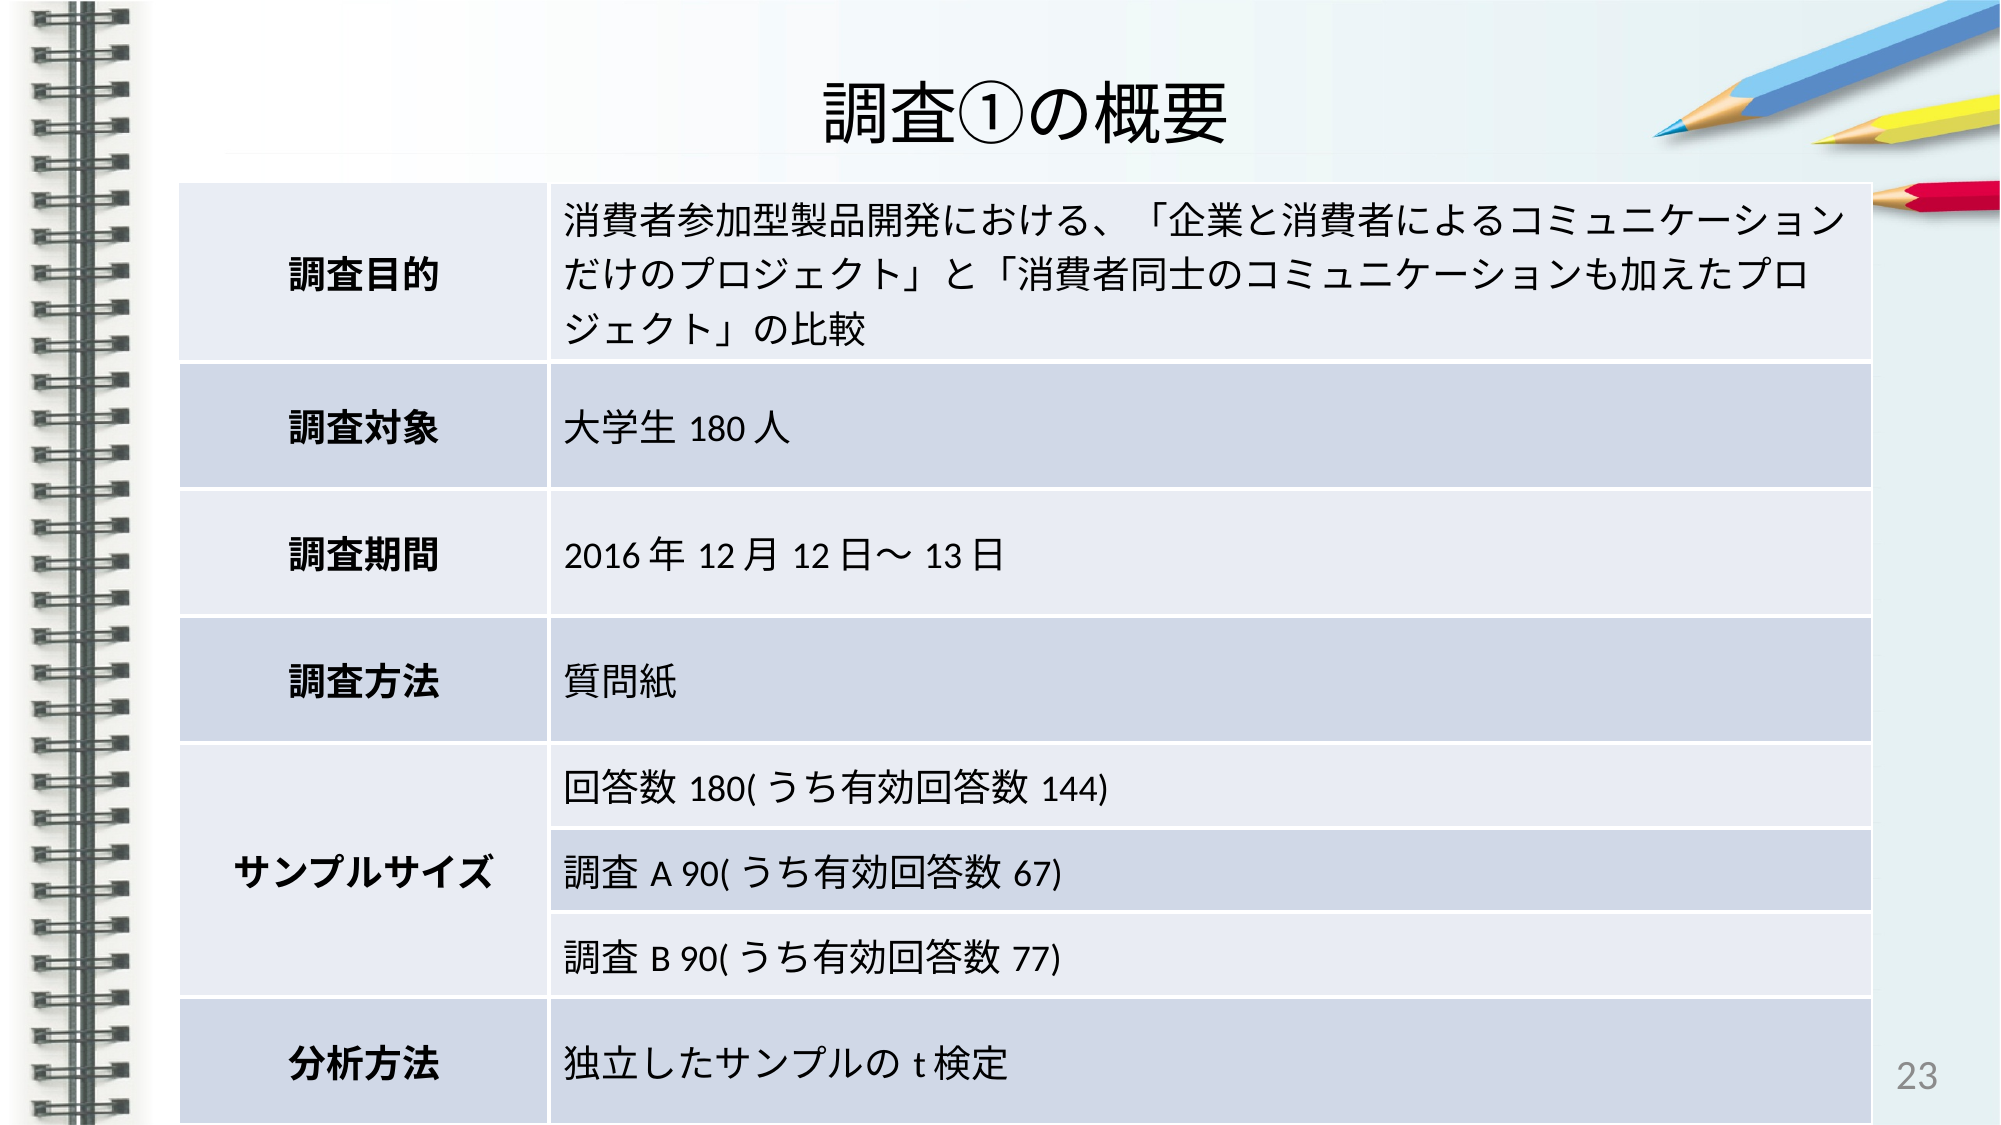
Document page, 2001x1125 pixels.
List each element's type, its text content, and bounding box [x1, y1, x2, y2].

table_cell サンプルサイズ [180, 745, 547, 995]
table_cell 質問紙 [551, 618, 1871, 741]
table_cell 調査B 90(うち有効回答数77) [551, 914, 1871, 995]
title 調査①の概要 [151, 45, 1900, 177]
picture [0, 0, 2000, 1125]
table_header 消費者参加型製品開発における、「企業と消費者によるコミュニケーションだけのプロジェクト」と「消費者同士のコミュニケーションも加えたプロジェクト」の比較 [551, 184, 1871, 359]
table_cell 調査期間 [180, 491, 547, 614]
table_cell 2016年12月12日～13日 [551, 491, 1871, 614]
table_cell 調査A 90(うち有効回答数67) [551, 830, 1871, 910]
table_cell 分析方法 [180, 999, 547, 1123]
table_cell 回答数180(うち有効回答数144) [551, 745, 1871, 826]
slide_number 23 [1488, 1042, 1956, 1103]
table_cell 大学生180人 [551, 364, 1871, 487]
table_cell 独立したサンプルのt検定 [551, 999, 1871, 1123]
table_cell 調査方法 [180, 618, 547, 741]
table_cell 調査対象 [180, 364, 547, 487]
table_header 調査目的 [179, 183, 547, 360]
